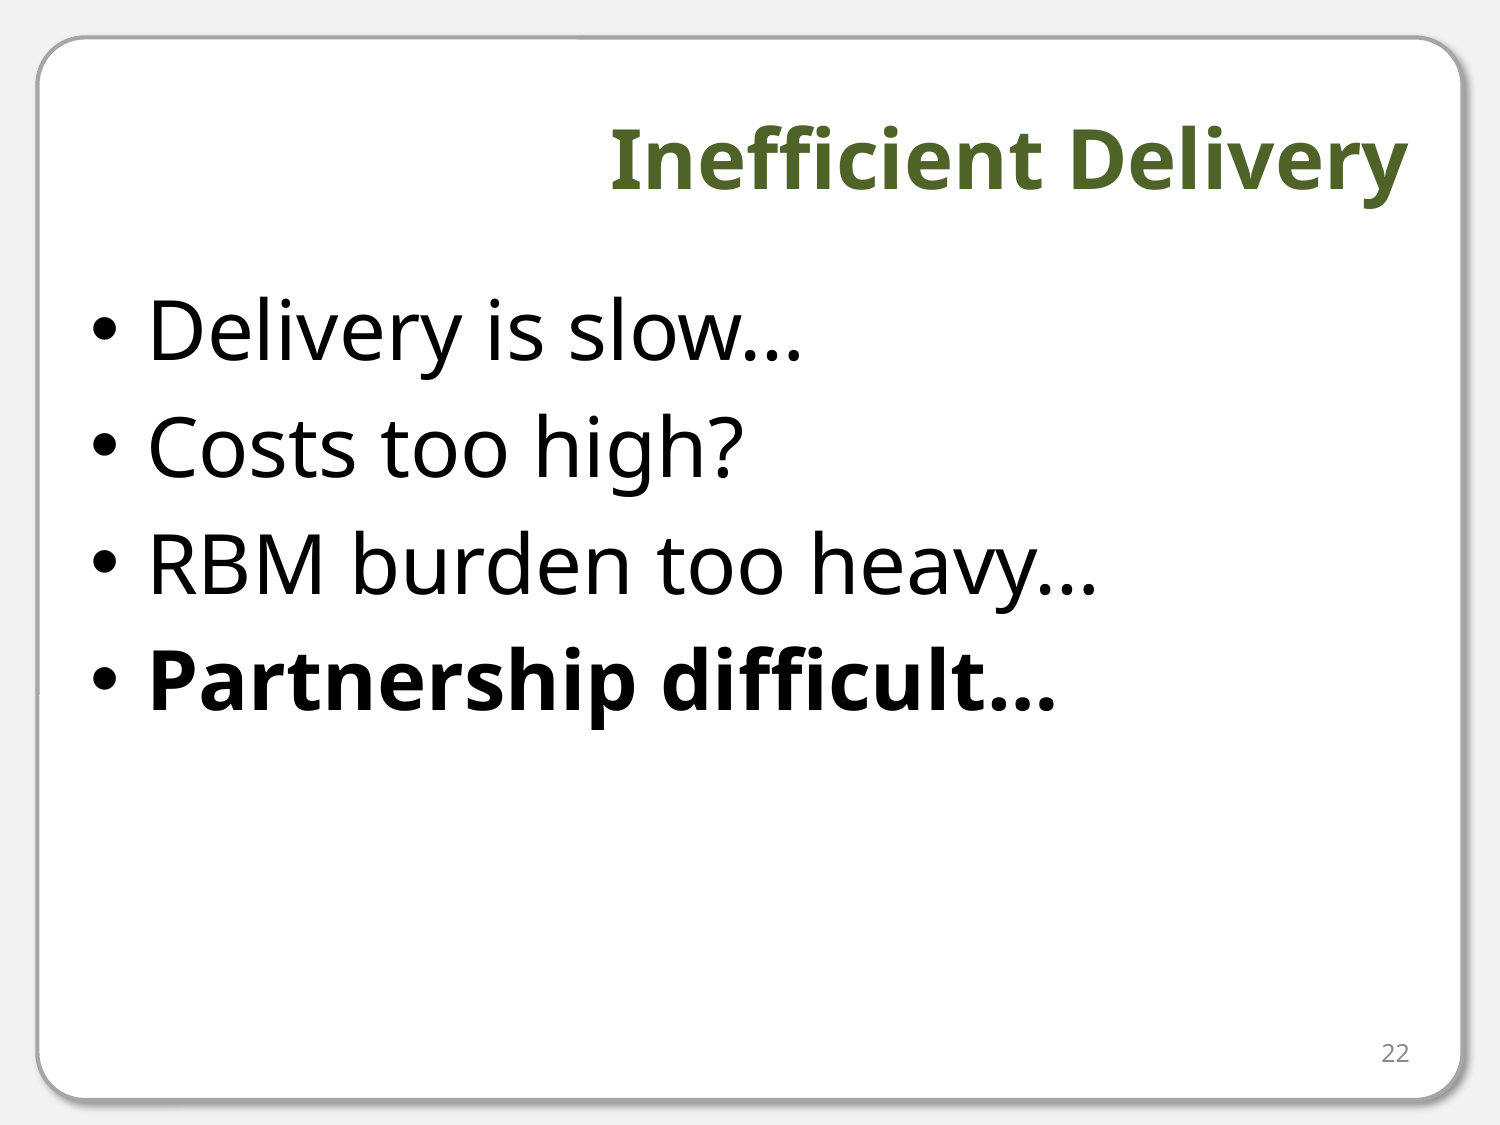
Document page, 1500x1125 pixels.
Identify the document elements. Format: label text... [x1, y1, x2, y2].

list Delivery is slow… Costs too high? RBM burden too heavy… Partnership difficult… [75, 270, 1425, 1013]
slide_number 22 [1074, 1025, 1425, 1085]
title Inefficient Delivery [75, 62, 1425, 250]
